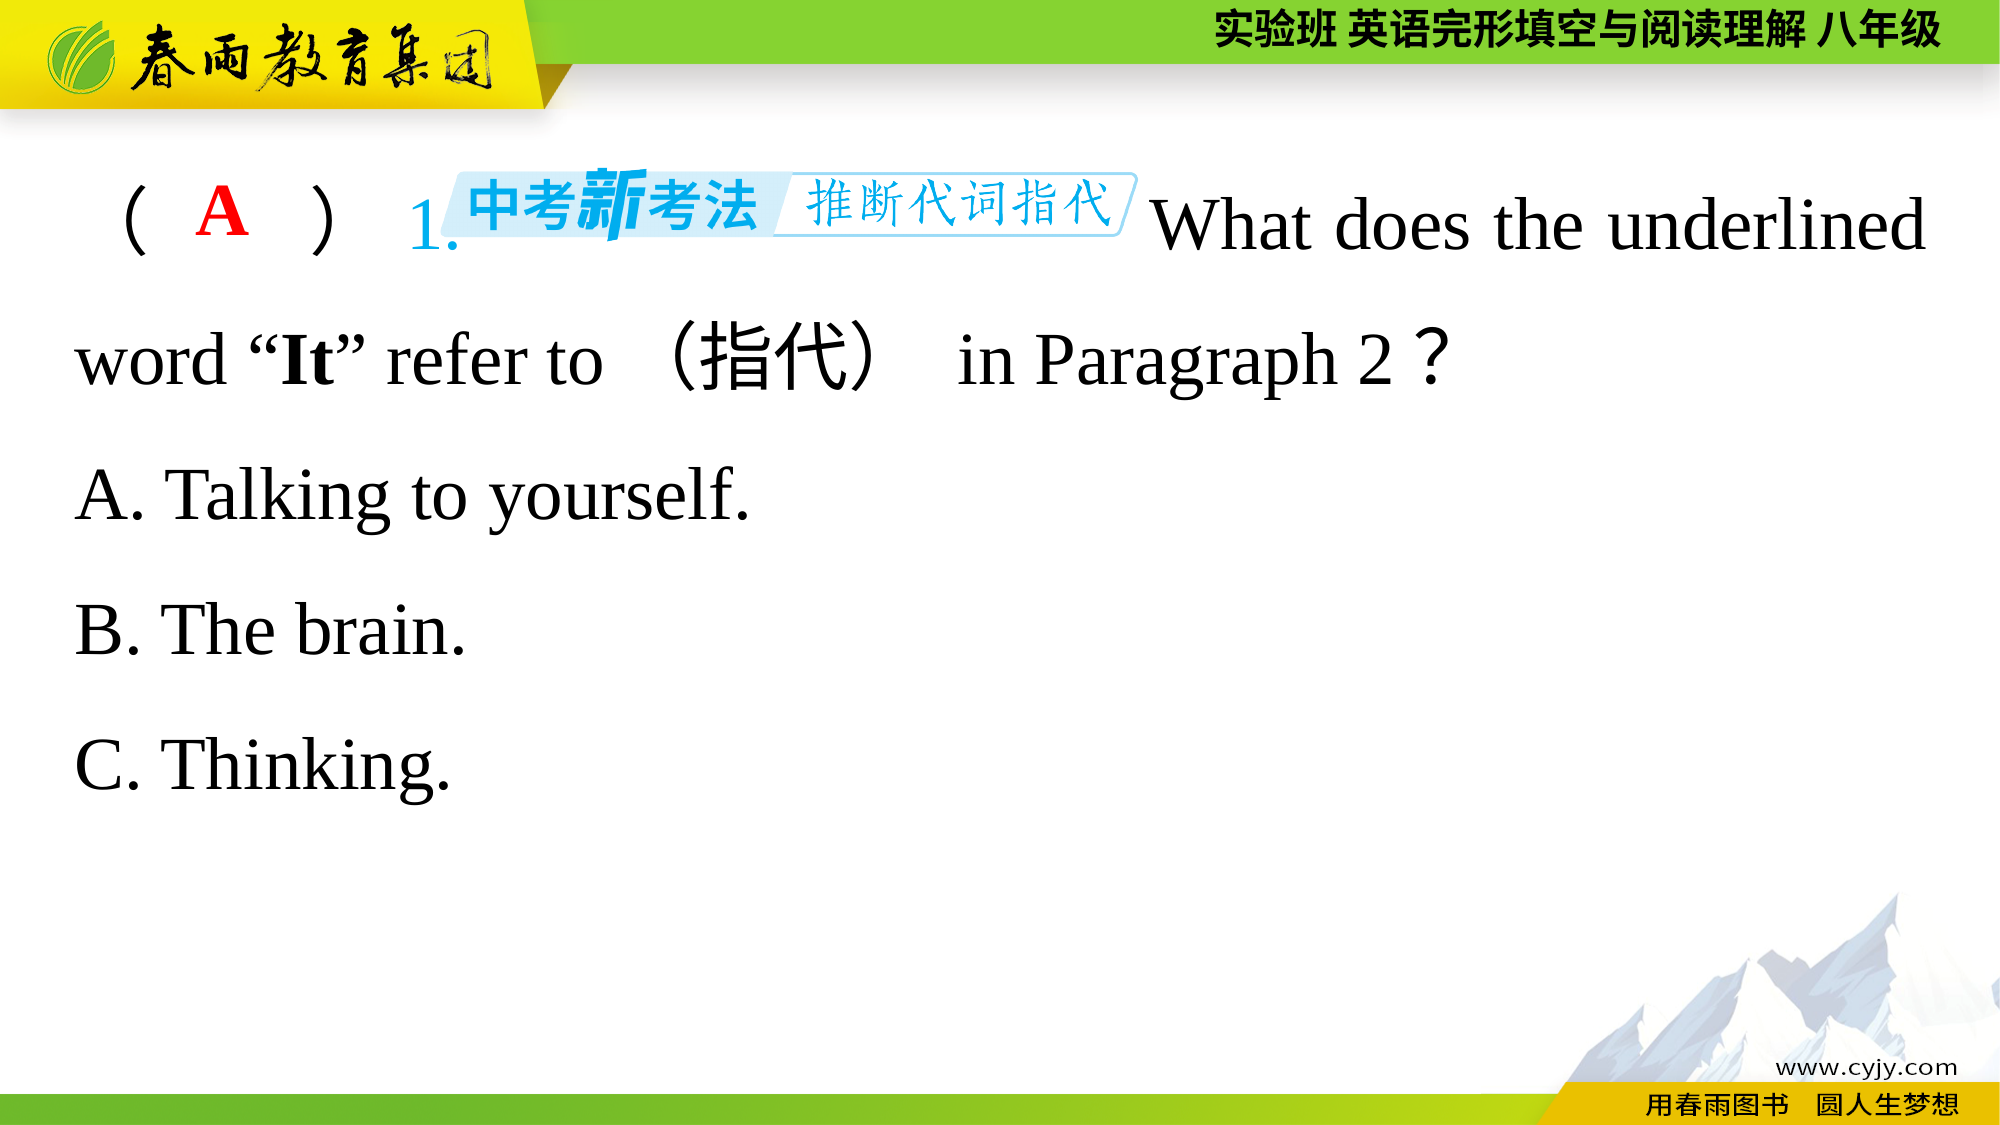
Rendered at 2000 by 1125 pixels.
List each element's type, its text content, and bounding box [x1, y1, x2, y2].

picture [0, 0, 2000, 1125]
list （ ）1. What does the underlined word “It” refer to（指代） in Paragraph 2？ A. Talking to yourself. B. The brain. C. Thinking. [59, 122, 1944, 820]
text_box A [181, 153, 266, 259]
